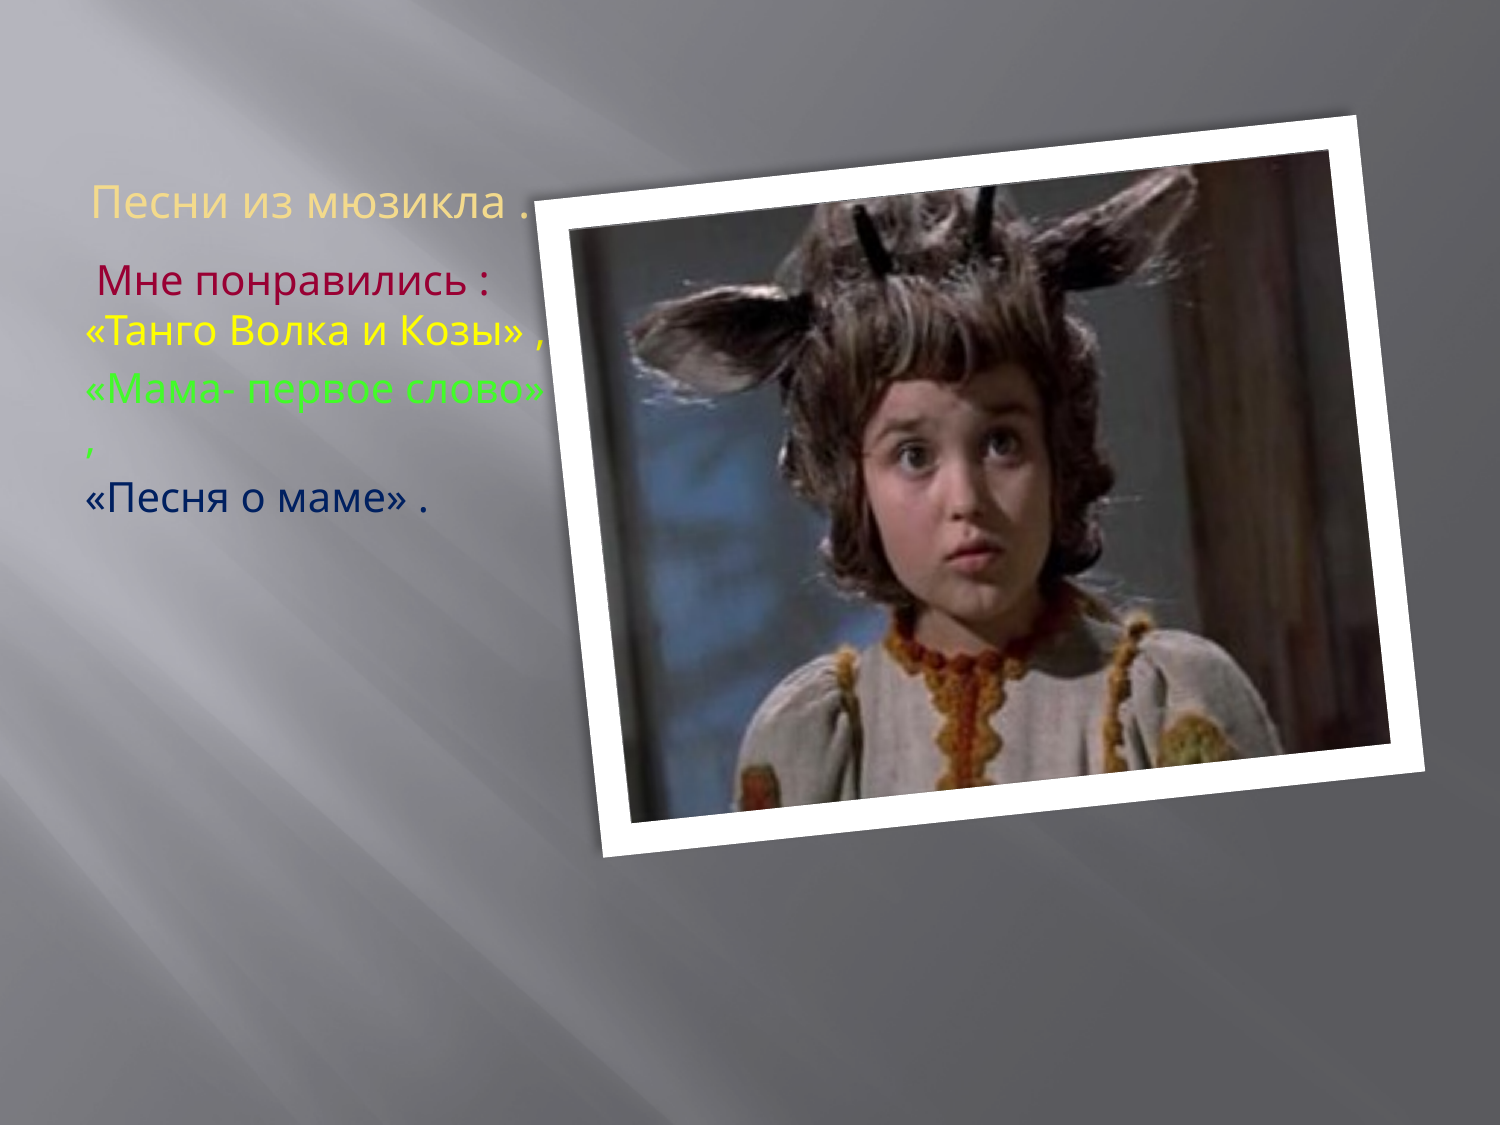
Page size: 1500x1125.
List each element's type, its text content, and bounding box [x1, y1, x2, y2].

title Песни из мюзикла . [75, 44, 569, 236]
list Мне понравились : «Танго Волка и Козы» , «Мама- первое слово» , «Песня о маме» . [70, 246, 564, 1001]
picture [570, 151, 1390, 823]
